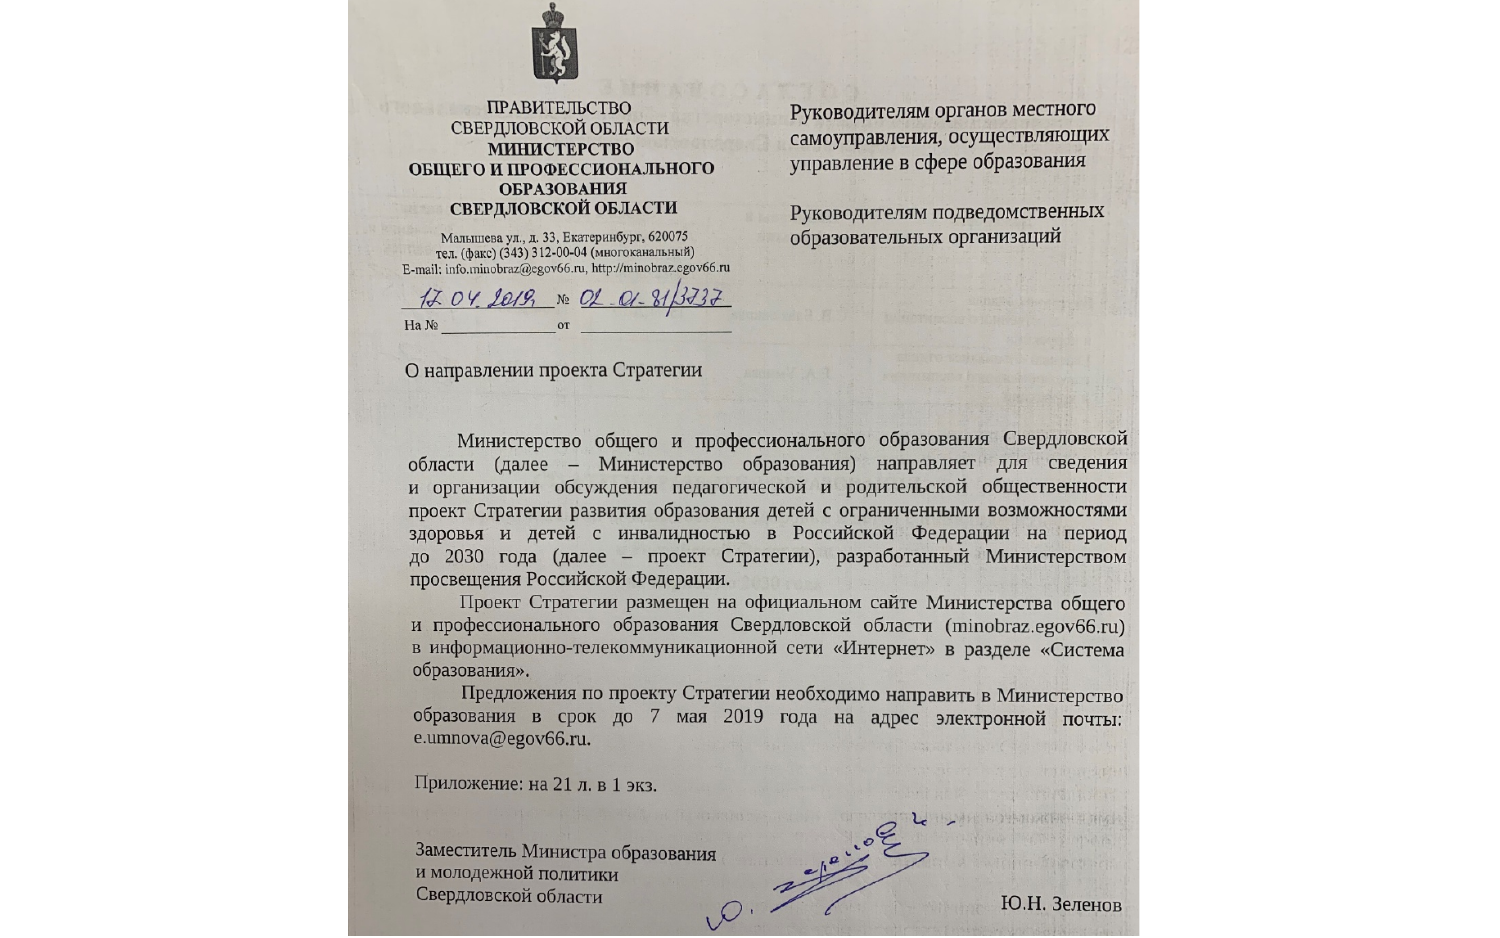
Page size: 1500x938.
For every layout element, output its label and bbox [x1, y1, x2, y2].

picture [348, 0, 1140, 70]
picture [348, 863, 1140, 936]
list [274, 70, 1213, 863]
